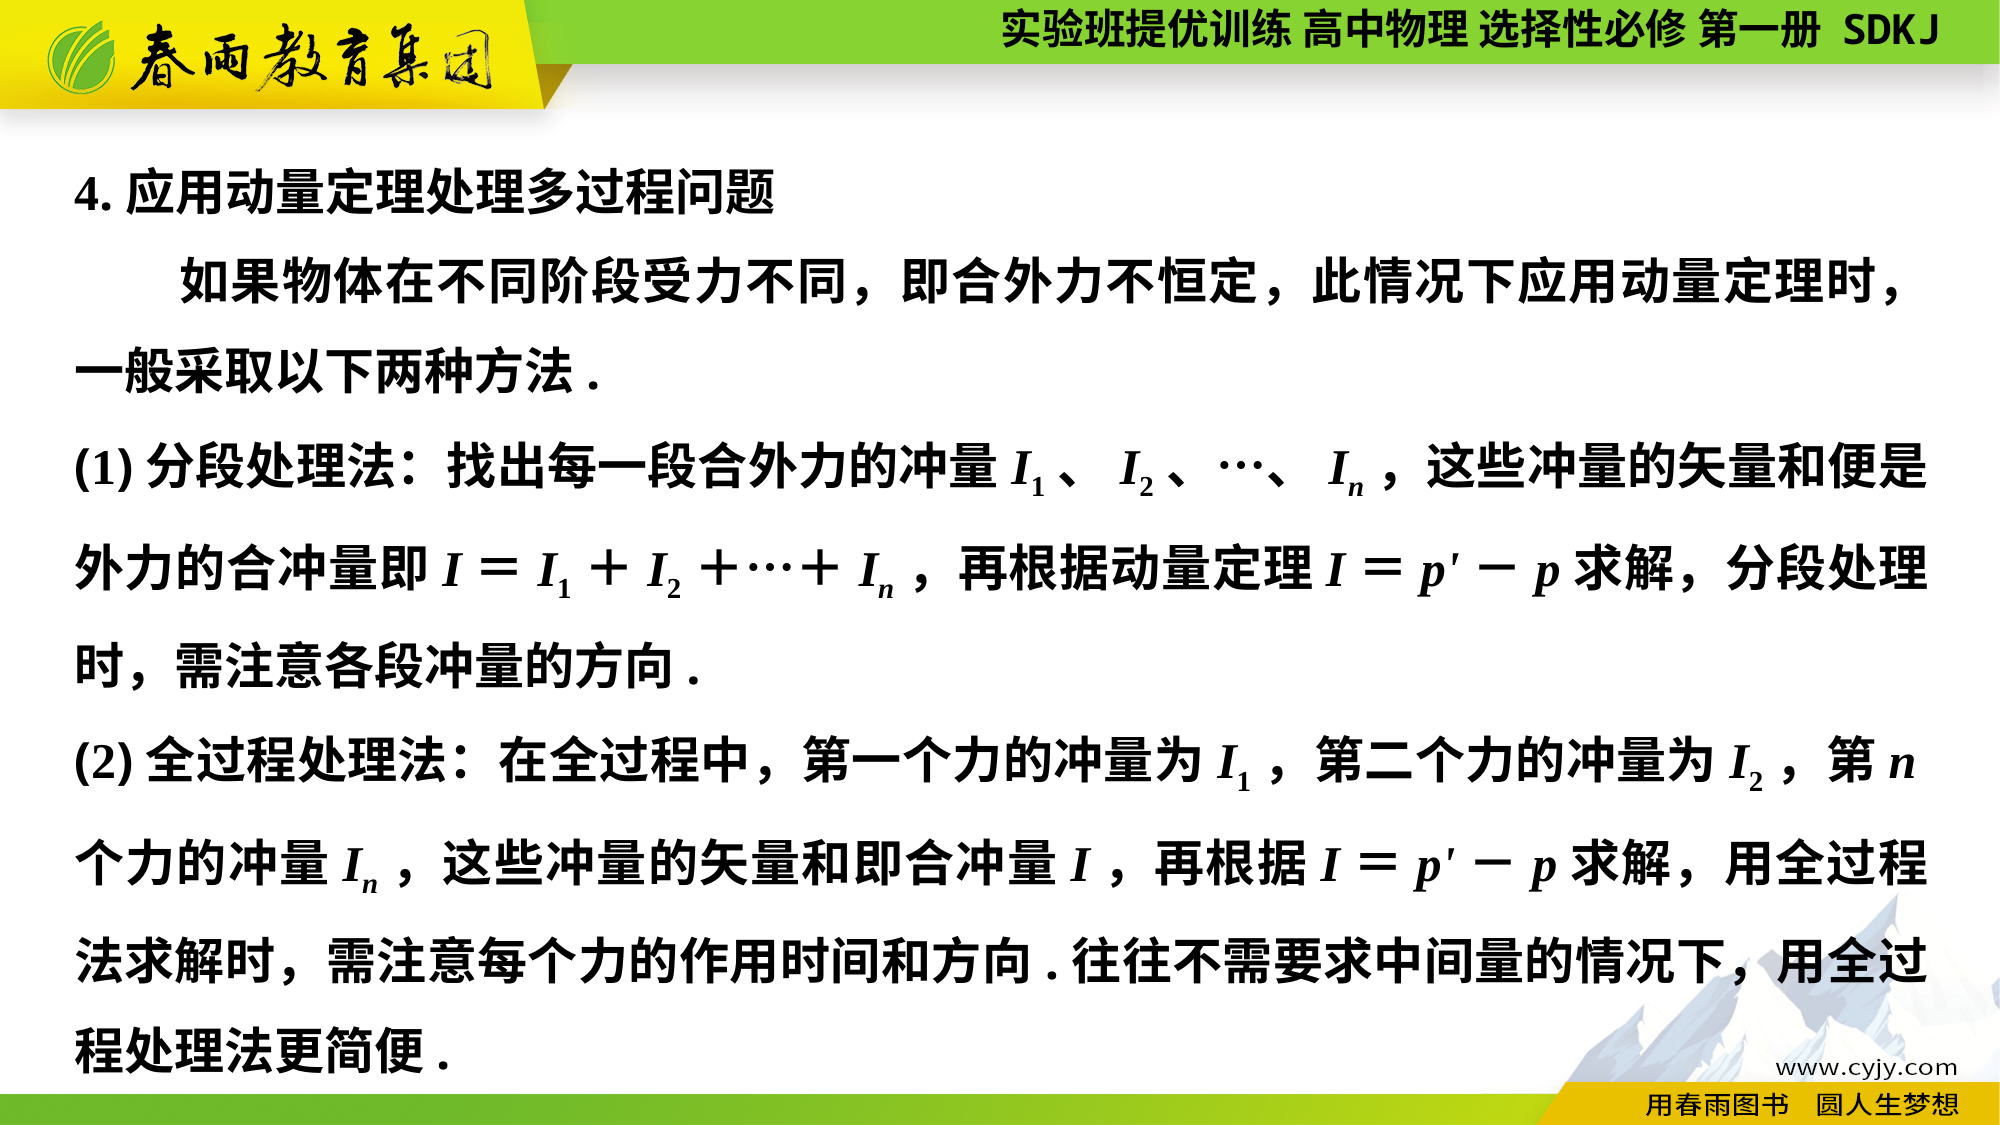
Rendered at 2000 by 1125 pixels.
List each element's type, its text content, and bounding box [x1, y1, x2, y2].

list 4.应用动量定理处理多过程问题 如果物体在不同阶段受力不同，即合外力不恒定，此情况下应用动量定理时，一般采取以下两种方法. (1)分段处理法：找出每一段合外力的冲量I1、I2、…、In，这些冲量的矢量和便是外力的合冲量即I＝I1＋I2＋…＋In，再根据动量定理I＝p'－p求解，分段处理时，需注意各段冲量的方向. (2)全过程处理法：在全过程中，第一个力的冲量为I1，第二个力的冲量为I2，第n个力的冲量In，这些冲量的矢量和即合冲量I，再根据I＝p'－p求解，用全过程法求解时，需注意每个力的作用时间和方向.往往不需要求中间量的情况下，用全过程处理法更简便. [59, 122, 1944, 1047]
picture [0, 0, 2000, 1125]
